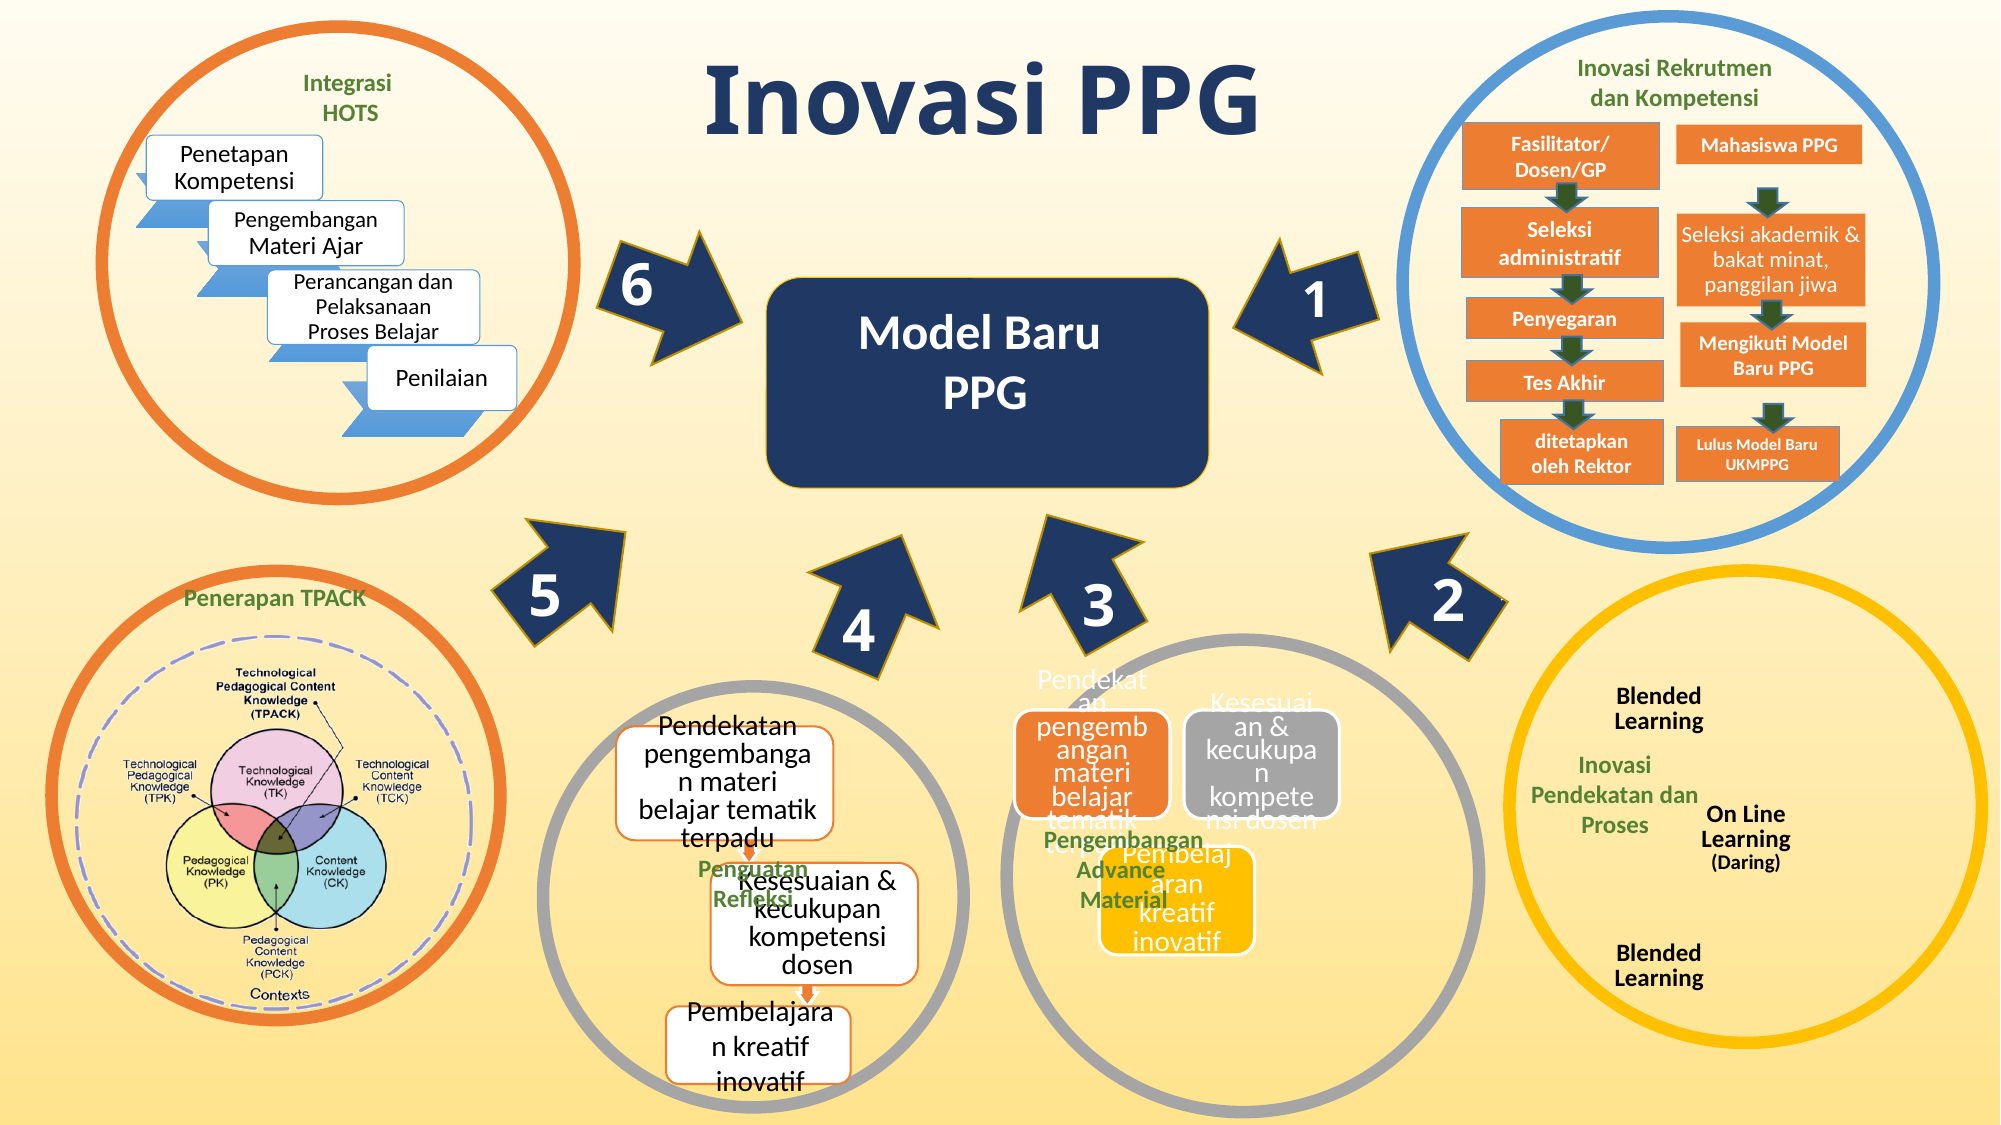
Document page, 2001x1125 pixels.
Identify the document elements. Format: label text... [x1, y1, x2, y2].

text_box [1397, 543, 2000, 1043]
list Inovasi PPG [747, 43, 1283, 163]
text_box [1036, 513, 1147, 548]
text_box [101, 26, 747, 499]
text_box [1231, 236, 1283, 356]
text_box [1283, 16, 1935, 548]
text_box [51, 540, 594, 1025]
text_box [523, 517, 627, 579]
text_box [805, 533, 920, 579]
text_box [521, 579, 969, 1108]
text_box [1003, 548, 1480, 1113]
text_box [766, 277, 1209, 489]
